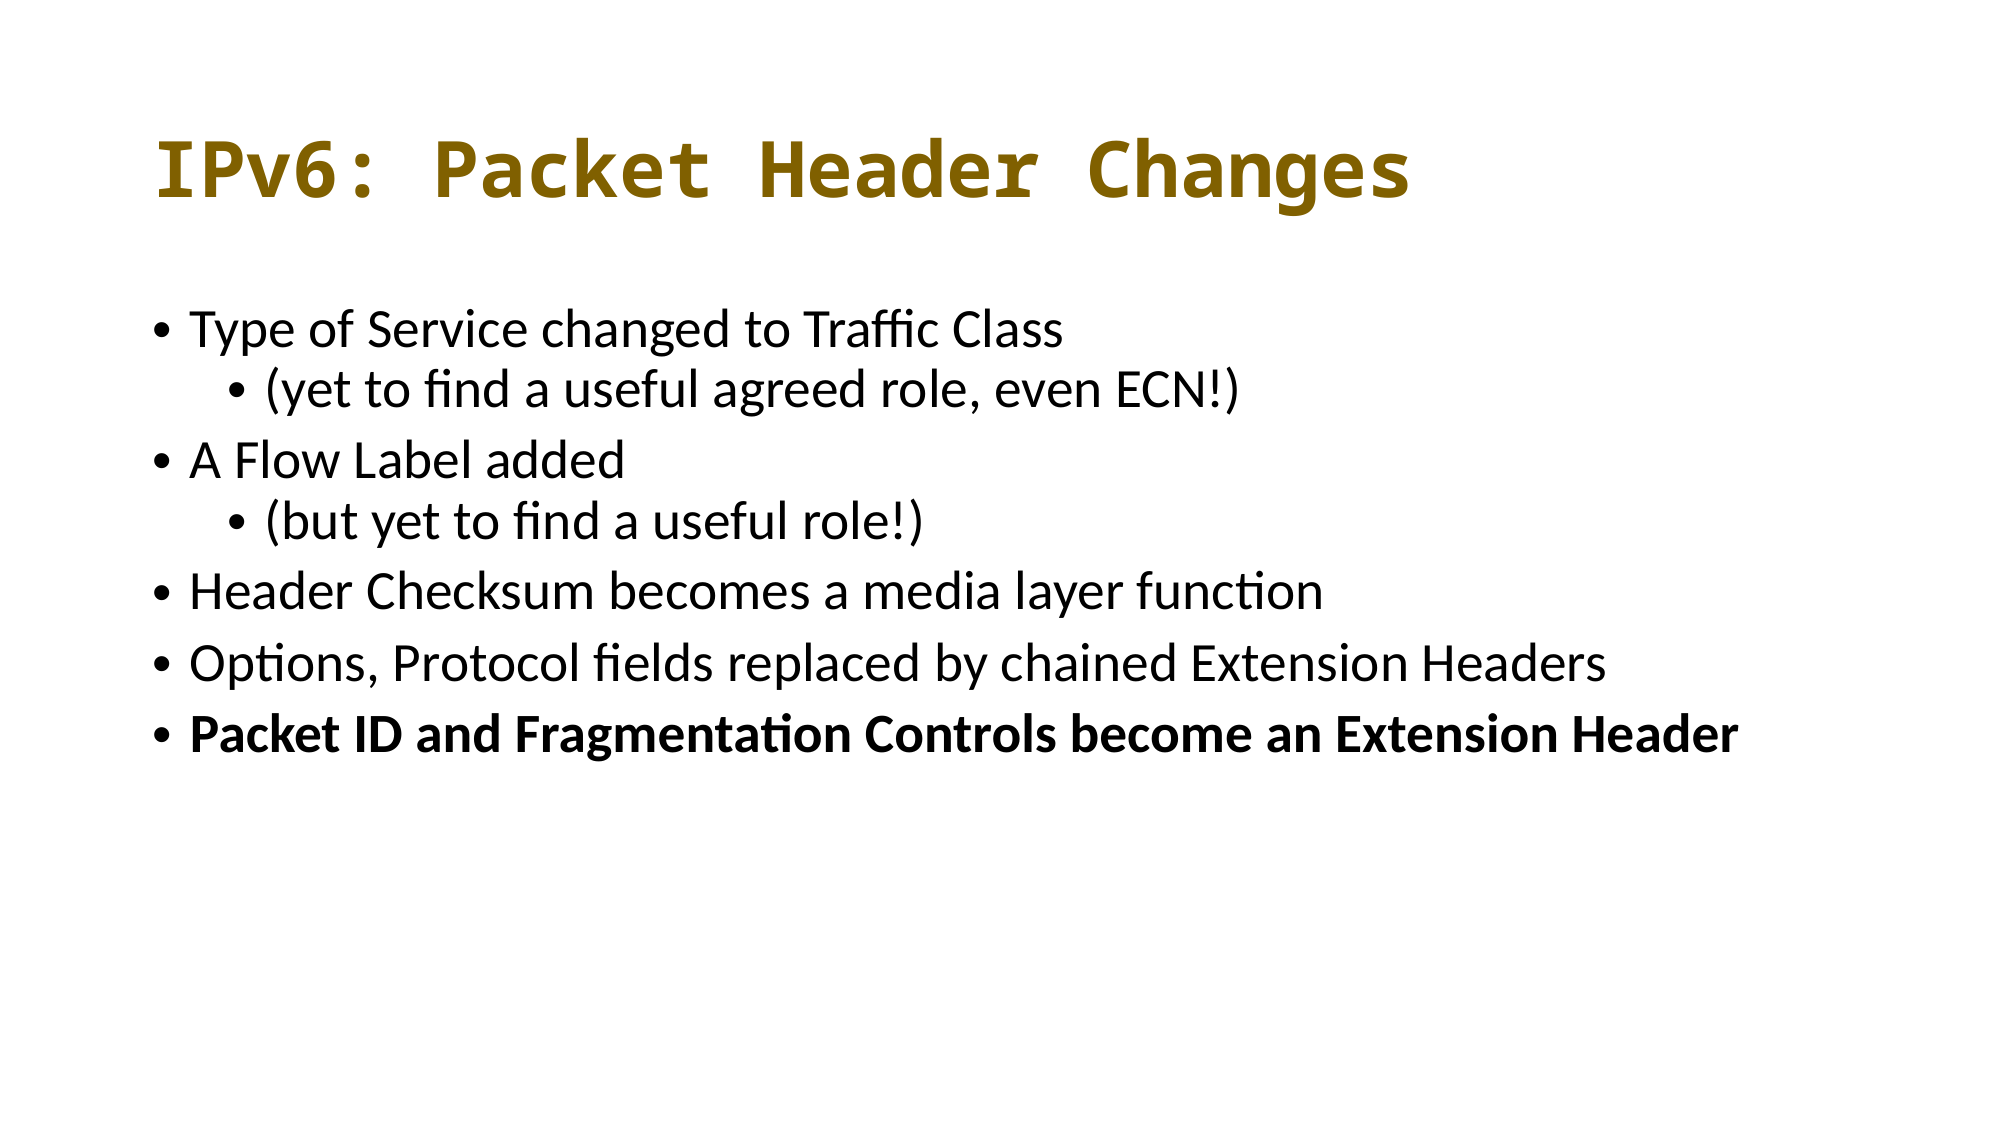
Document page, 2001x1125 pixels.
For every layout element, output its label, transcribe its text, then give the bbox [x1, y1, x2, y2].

list Type of Service changed to Traffic Class (yet to find a useful agreed role, even ECN!) A Flow Label added (but yet to find a useful role!) Header Checksum becomes a media layer function Options, Protocol fields replaced by chained Extension Headers Packet ID and Fragmentation Controls become an Extension Header [137, 299, 1863, 1014]
title IPv6: Packet Header Changes [137, 59, 1863, 278]
